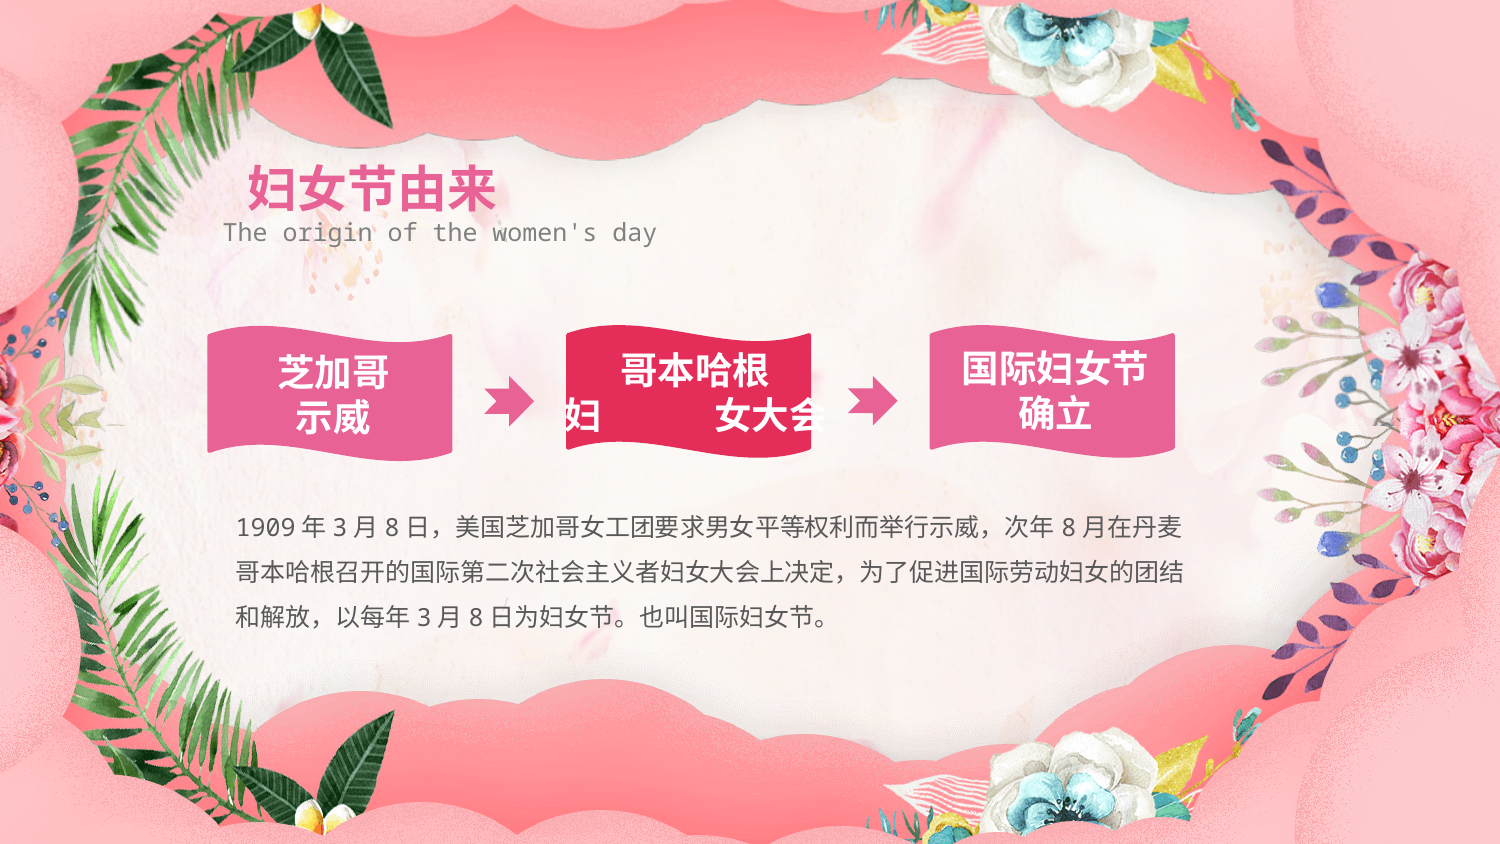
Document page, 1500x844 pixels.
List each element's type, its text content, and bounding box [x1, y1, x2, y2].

text_box 哥本哈根 妇 女大会 [552, 341, 838, 444]
picture [0, 0, 1500, 844]
text_box 国际妇女节 确立 [943, 339, 1168, 441]
text_box [651, 444, 812, 458]
text_box [845, 374, 900, 428]
text_box [929, 325, 1175, 458]
text_box 芝加哥 示威 [265, 343, 401, 445]
text_box [764, 333, 812, 341]
text_box [207, 325, 453, 462]
text_box 1909年3月8日，美国芝加哥女工团要求男女平等权利而举行示威，次年8月在丹麦哥本哈根召开的国际第二次社会主义者妇女大会上决定，为了促进国际劳动妇女的团结和解放，以每年3月8日为妇女节。也叫国际妇女节。 [224, 491, 1204, 638]
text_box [229, 149, 646, 256]
text_box [566, 444, 591, 450]
text_box [566, 325, 752, 341]
text_box [482, 374, 537, 429]
